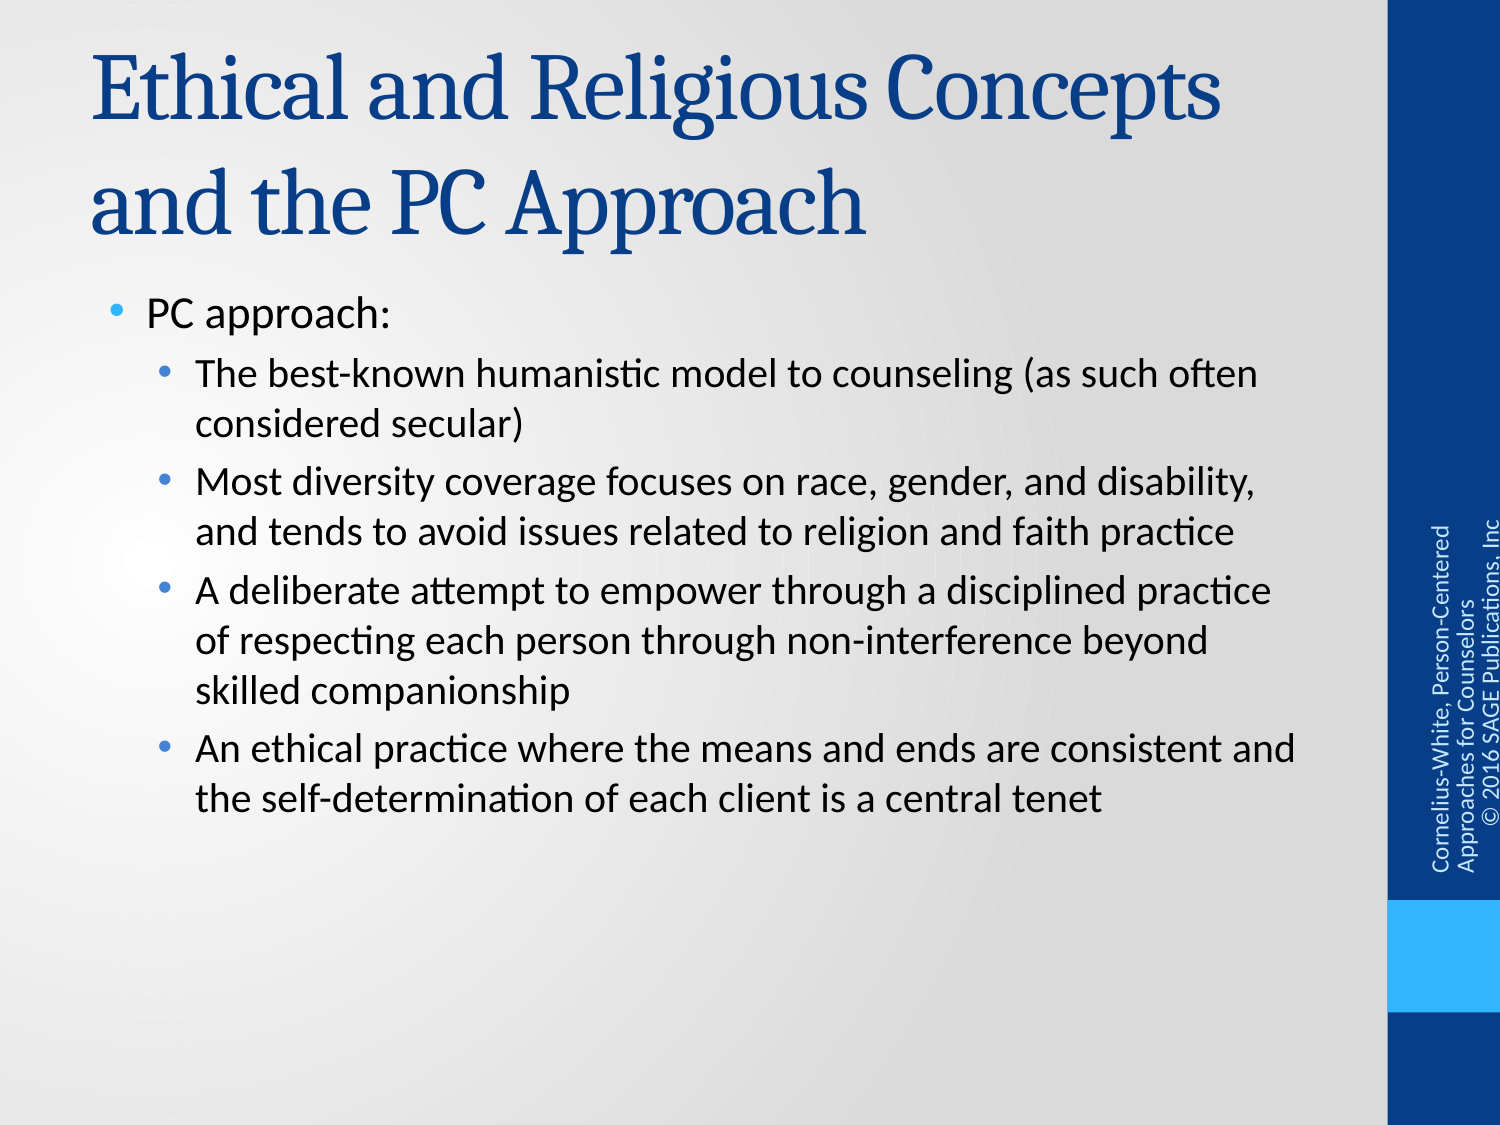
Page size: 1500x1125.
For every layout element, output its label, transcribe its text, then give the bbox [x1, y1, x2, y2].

footer Cornelius-White, Person-Centered Approaches for Counselors © 2016 SAGE Publications, Inc. [1408, 500, 1469, 889]
title Ethical and Religious Concepts and the PC Approach [75, 45, 1325, 233]
list PC approach: The best-known humanistic model to counseling (as such often considered secular) Most diversity coverage focuses on race, gender, and disability, and tends to avoid issues related to religion and faith practice A deliberate attempt to empower through a disciplined practice of respecting each person through non-interference beyond skilled companionship An ethical practice where the means and ends are consistent and the self-determination of each client is a central tenet [75, 275, 1325, 1050]
